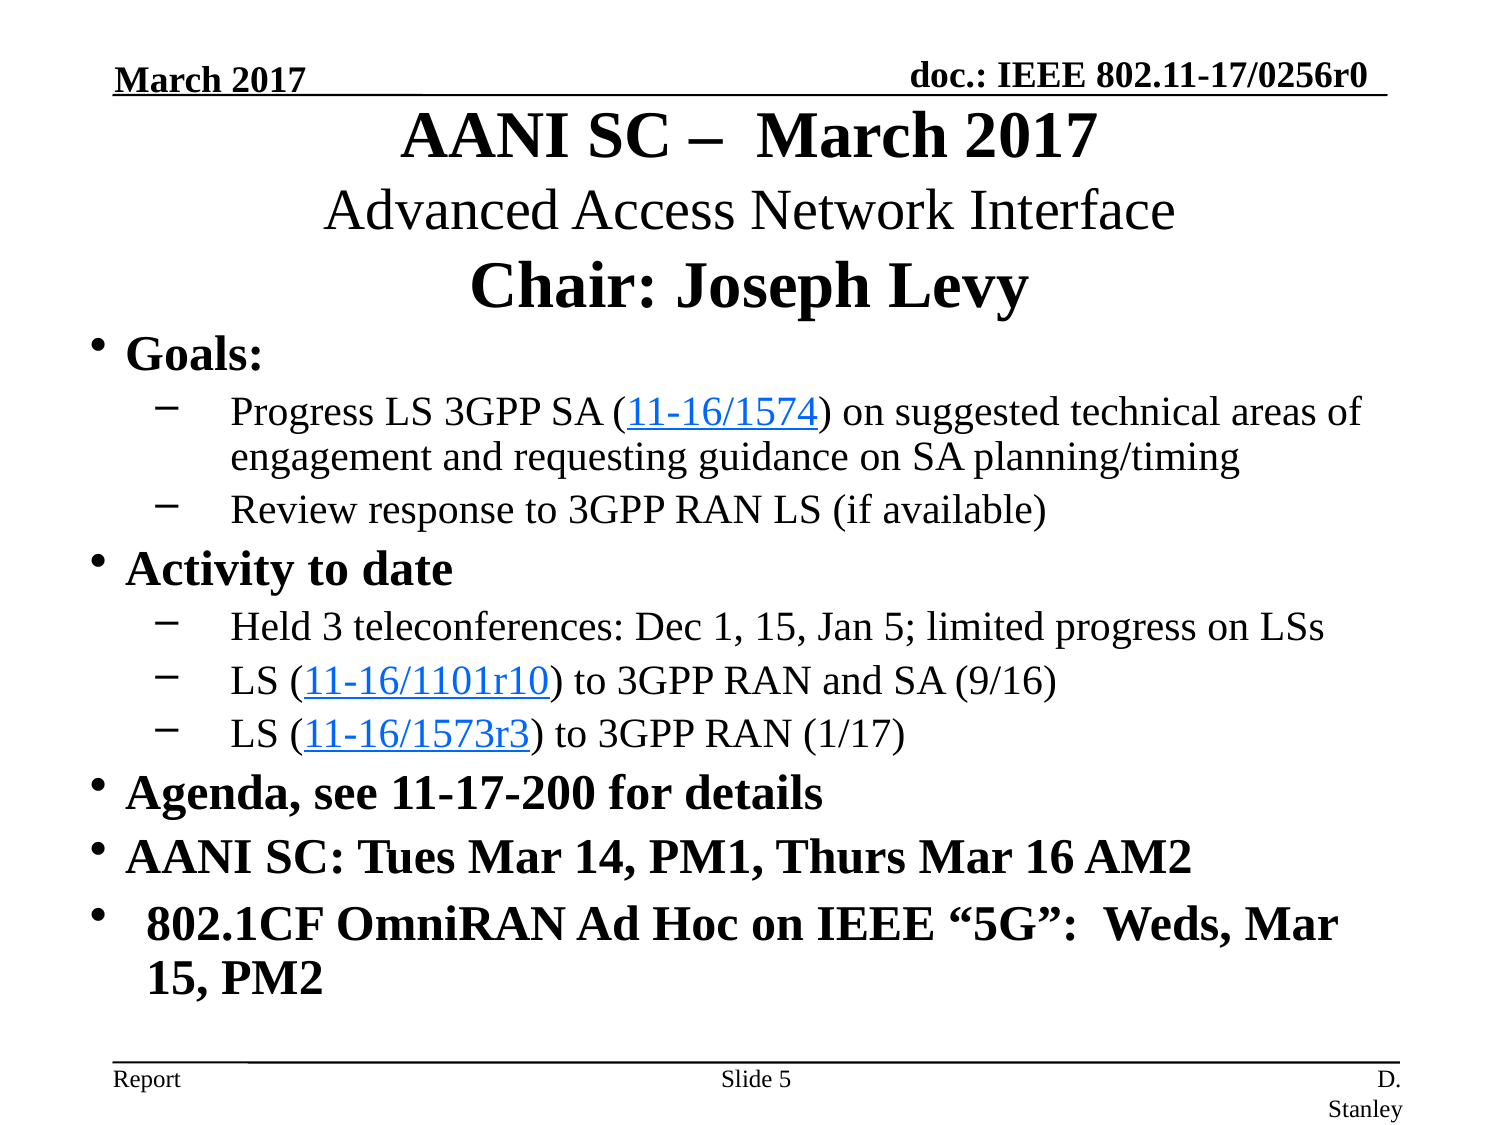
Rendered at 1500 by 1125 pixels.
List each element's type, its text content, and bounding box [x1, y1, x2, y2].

slide_number Slide 5 [712, 1063, 800, 1093]
title AANI SC – March 2017 Advanced Access Network Interface Chair: Joseph Levy [112, 149, 1388, 263]
footer D. Stanley, HP Enterprise [1325, 1063, 1402, 1093]
text_box Goals: Progress LS 3GPP SA (11-16/1574) on suggested technical areas of engagement and requesting guidance on SA planning/timing Review response to 3GPP RAN LS (if available) Activity to date Held 3 teleconferences: Dec 1, 15, Jan 5; limited progress on LSs LS (11-16/1101r10) to 3GPP RAN and SA (9/16) LS (11-16/1573r3) to 3GPP RAN (1/17) Agenda, see 11-17-200 for details AANI SC: Tues Mar 14, PM1, Thurs Mar 16 AM2 802.1CF OmniRAN Ad Hoc on IEEE “5G”: Weds, Mar 15, PM2 [74, 319, 1438, 1063]
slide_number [114, 54, 309, 100]
